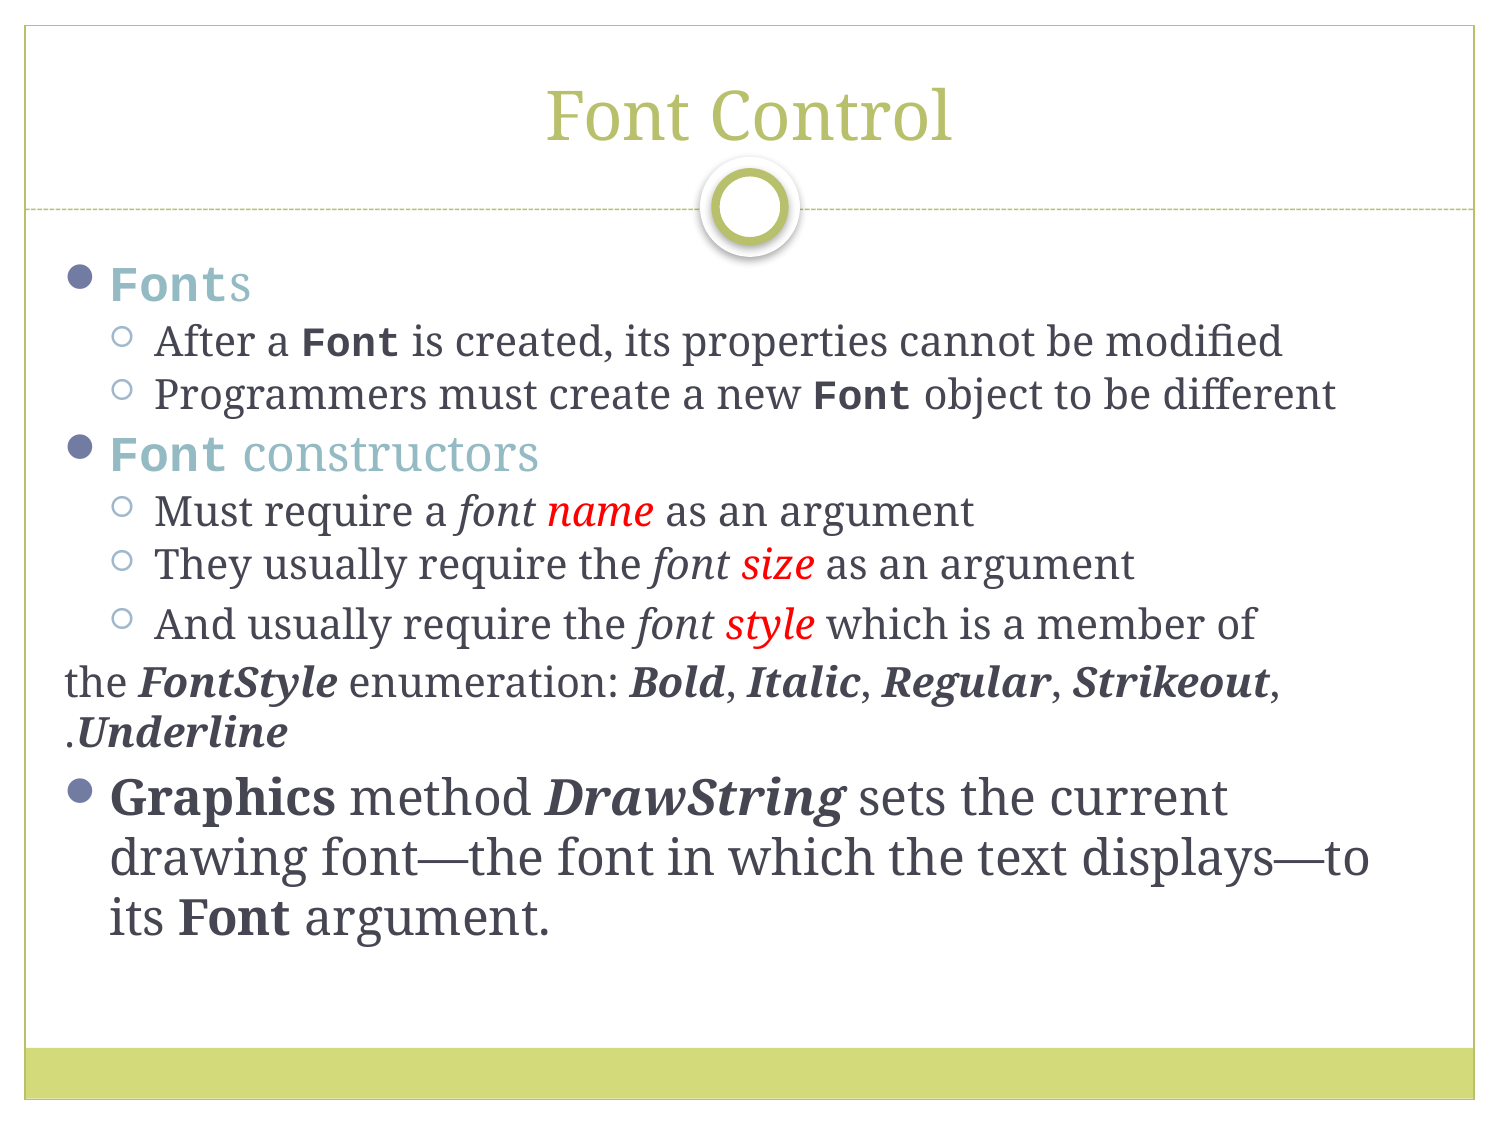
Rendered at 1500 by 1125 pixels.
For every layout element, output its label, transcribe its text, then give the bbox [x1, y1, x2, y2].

title Font Control [49, 37, 1450, 162]
list Fonts After a Font is created, its properties cannot be modified Programmers must create a new Font object to be different Font constructors Must require a font name as an argument They usually require the font size as an argument And usually require the font style which is a member of the FontStyle enumeration: Bold, Italic, Regular, Strikeout, Underline. Graphics method DrawString sets the current drawing font—the font in which the text displays—to its Font argument. [49, 250, 1445, 1001]
